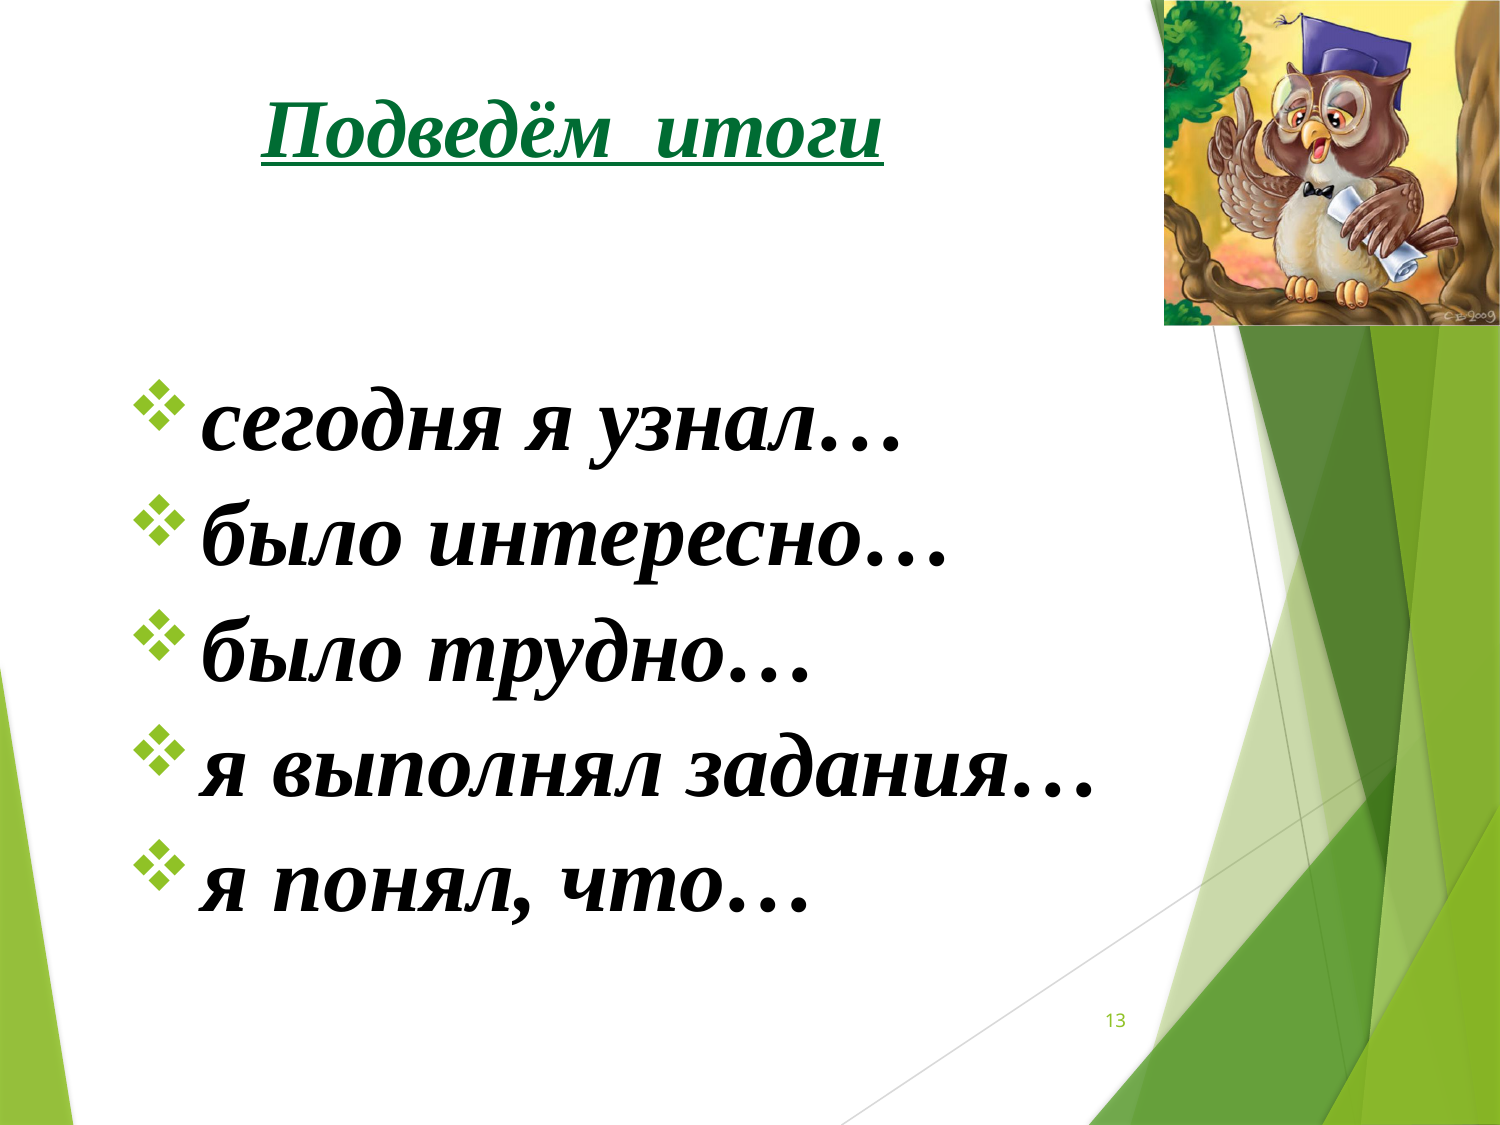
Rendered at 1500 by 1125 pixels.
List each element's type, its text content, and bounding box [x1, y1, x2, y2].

picture [1163, 0, 1500, 327]
slide_number 13 [1057, 991, 1142, 1051]
text_box Подведём итоги [64, 66, 1081, 182]
list сегодня я узнал… было интересно… было трудно… я выполнял задания… я понял, что… [112, 243, 1341, 965]
